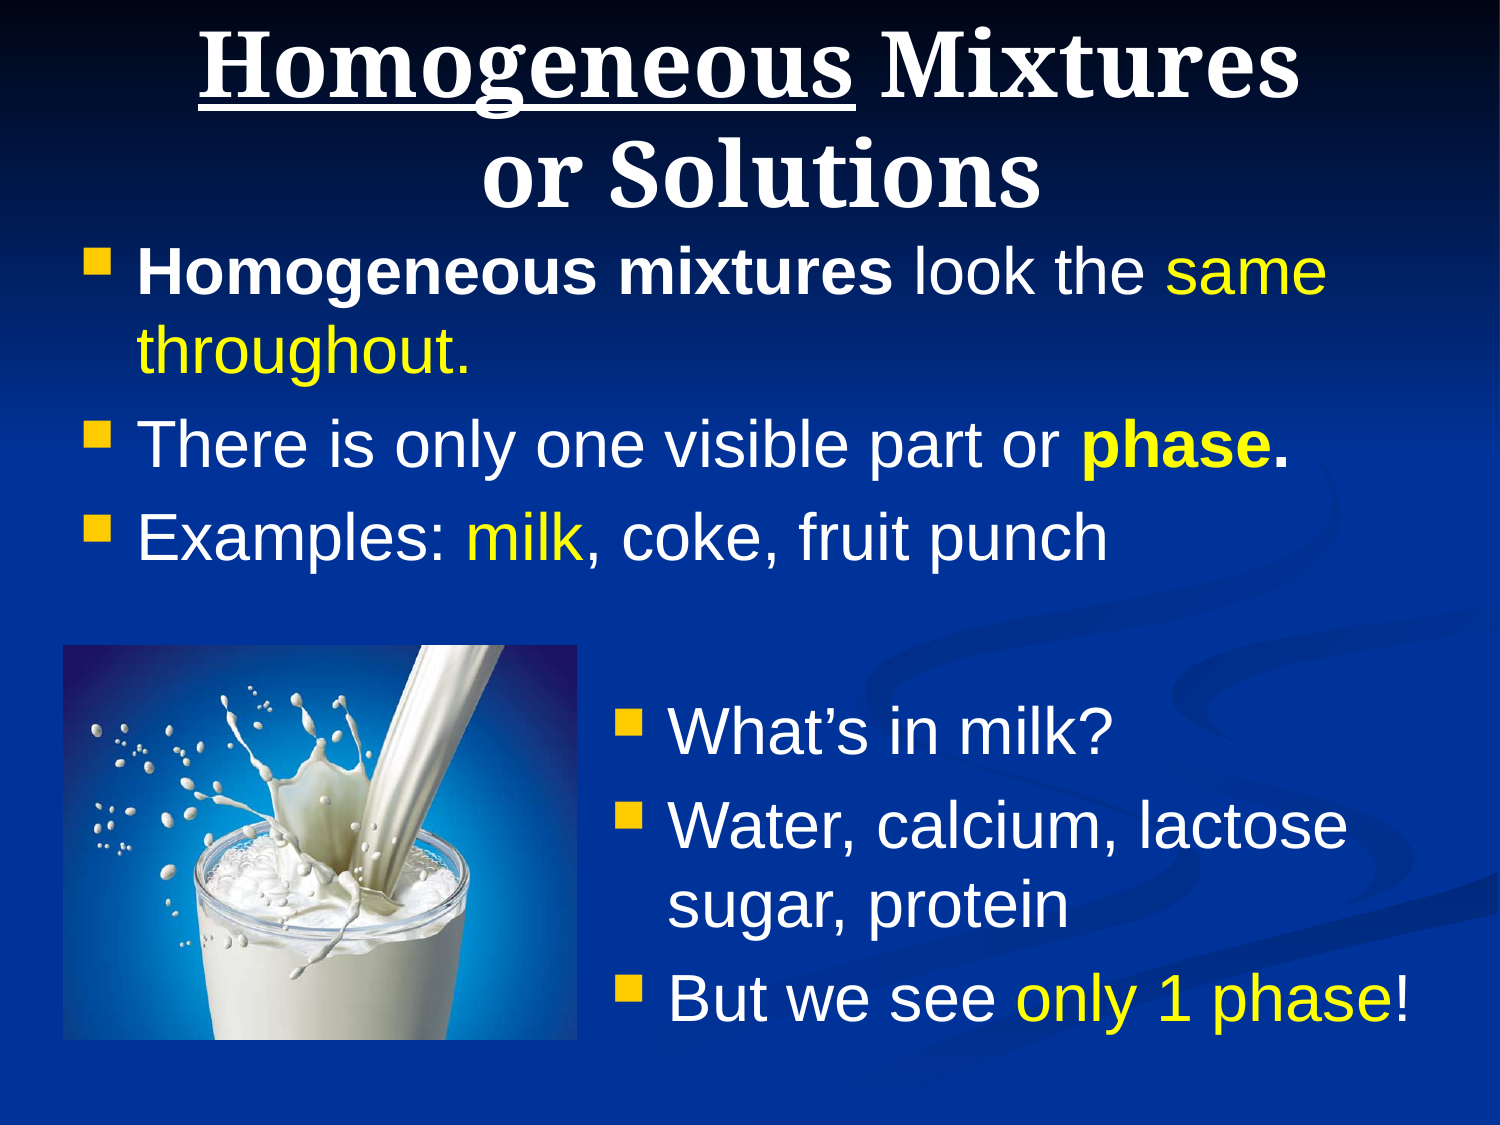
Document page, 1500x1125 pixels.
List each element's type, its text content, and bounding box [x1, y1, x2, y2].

list Homogeneous mixtures look the same throughout. There is only one visible part or phase. Examples: milk, coke, fruit punch [64, 219, 1416, 610]
title Homogeneous Mixtures or Solutions [76, 35, 1448, 197]
picture [62, 644, 577, 1040]
text_box What’s in milk? Water, calcium, lactose sugar, protein But we see only 1 phase! [596, 680, 1500, 929]
